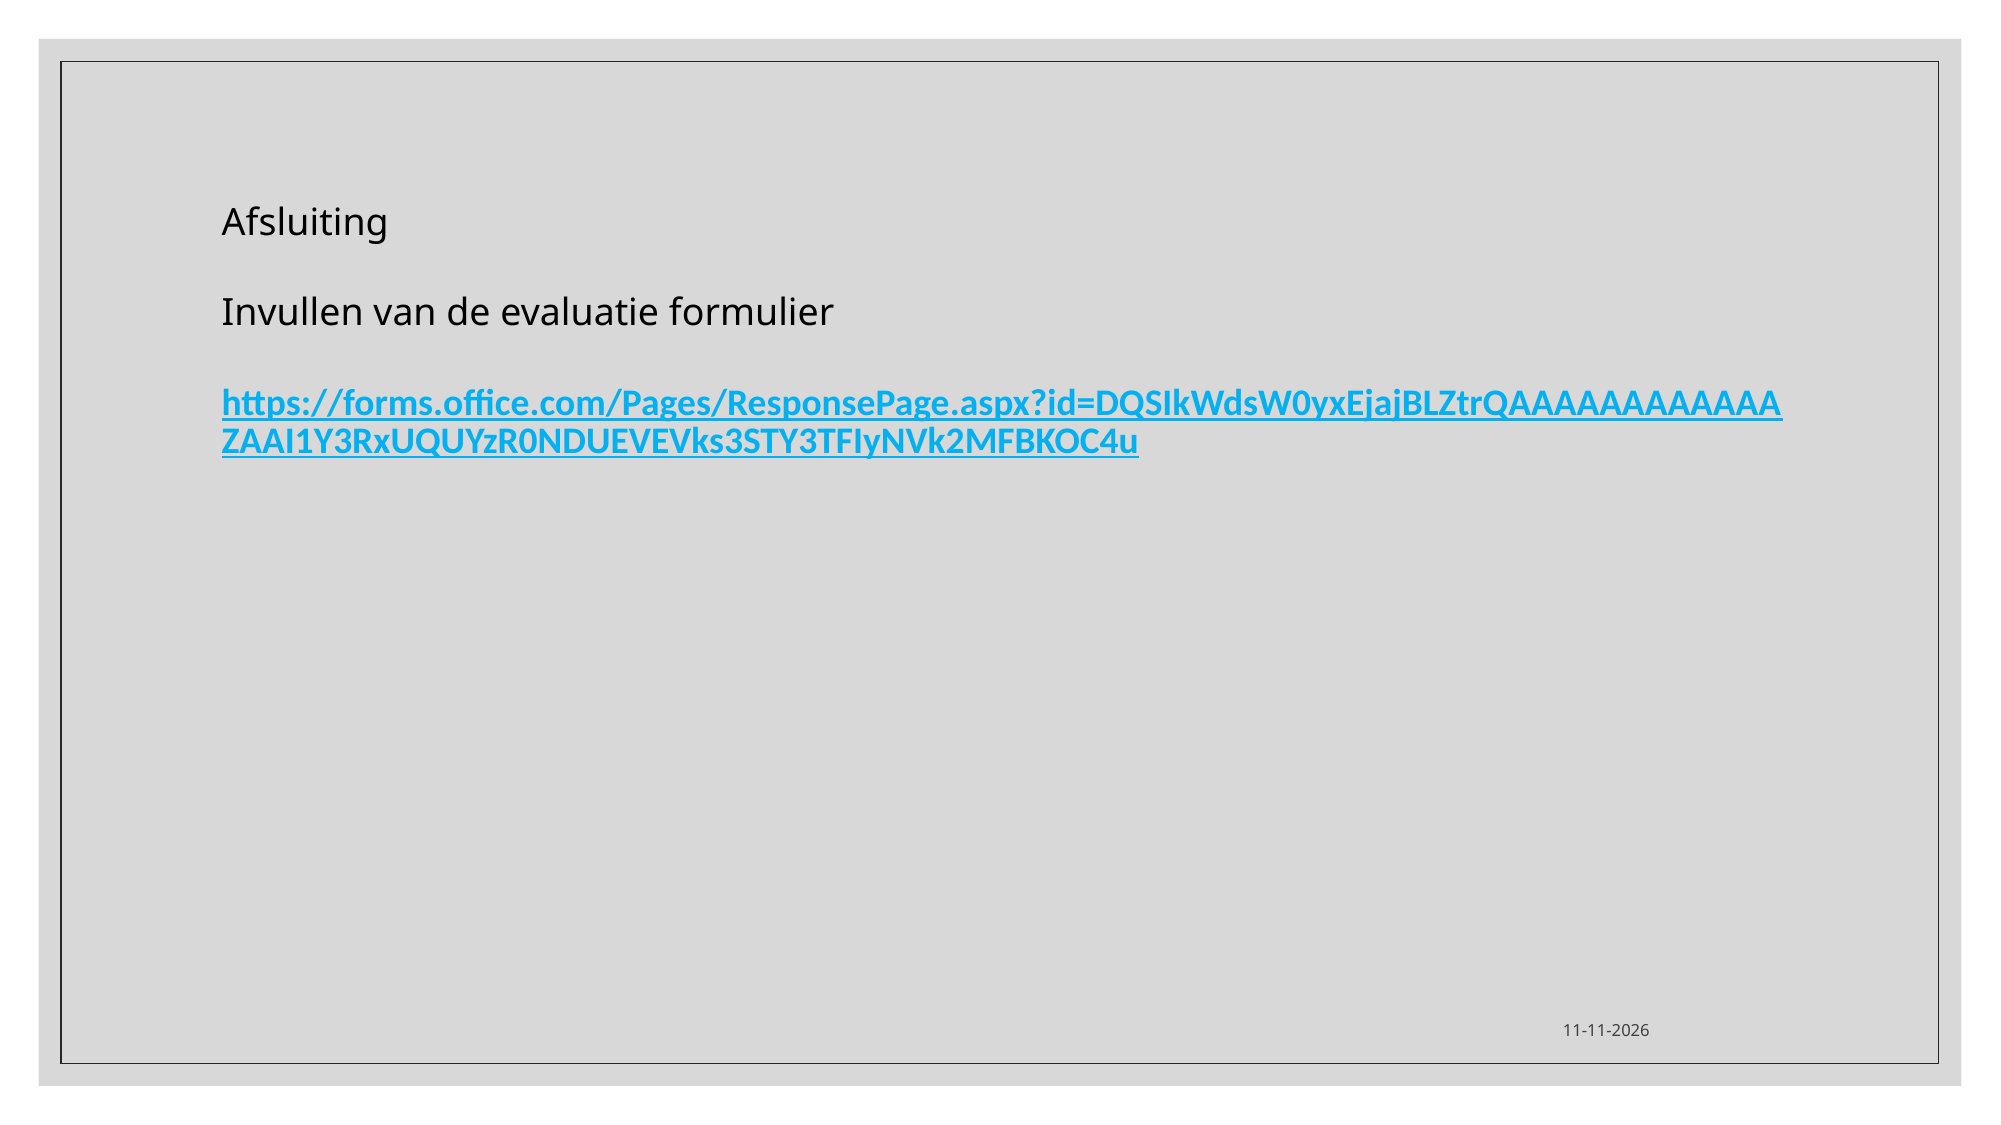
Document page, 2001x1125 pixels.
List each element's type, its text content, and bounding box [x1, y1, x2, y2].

text_box Afsluiting Invullen van de evaluatie formulier https://forms.office.com/Pages/ResponsePage.aspx?id=DQSIkWdsW0yxEjajBLZtrQAAAAAAAAAAAAZAAI1Y3RxUQUYzR0NDUEVEVks3STY3TFIyNVk2MFBKOC4u [206, 190, 1815, 476]
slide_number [1190, 990, 1665, 1050]
